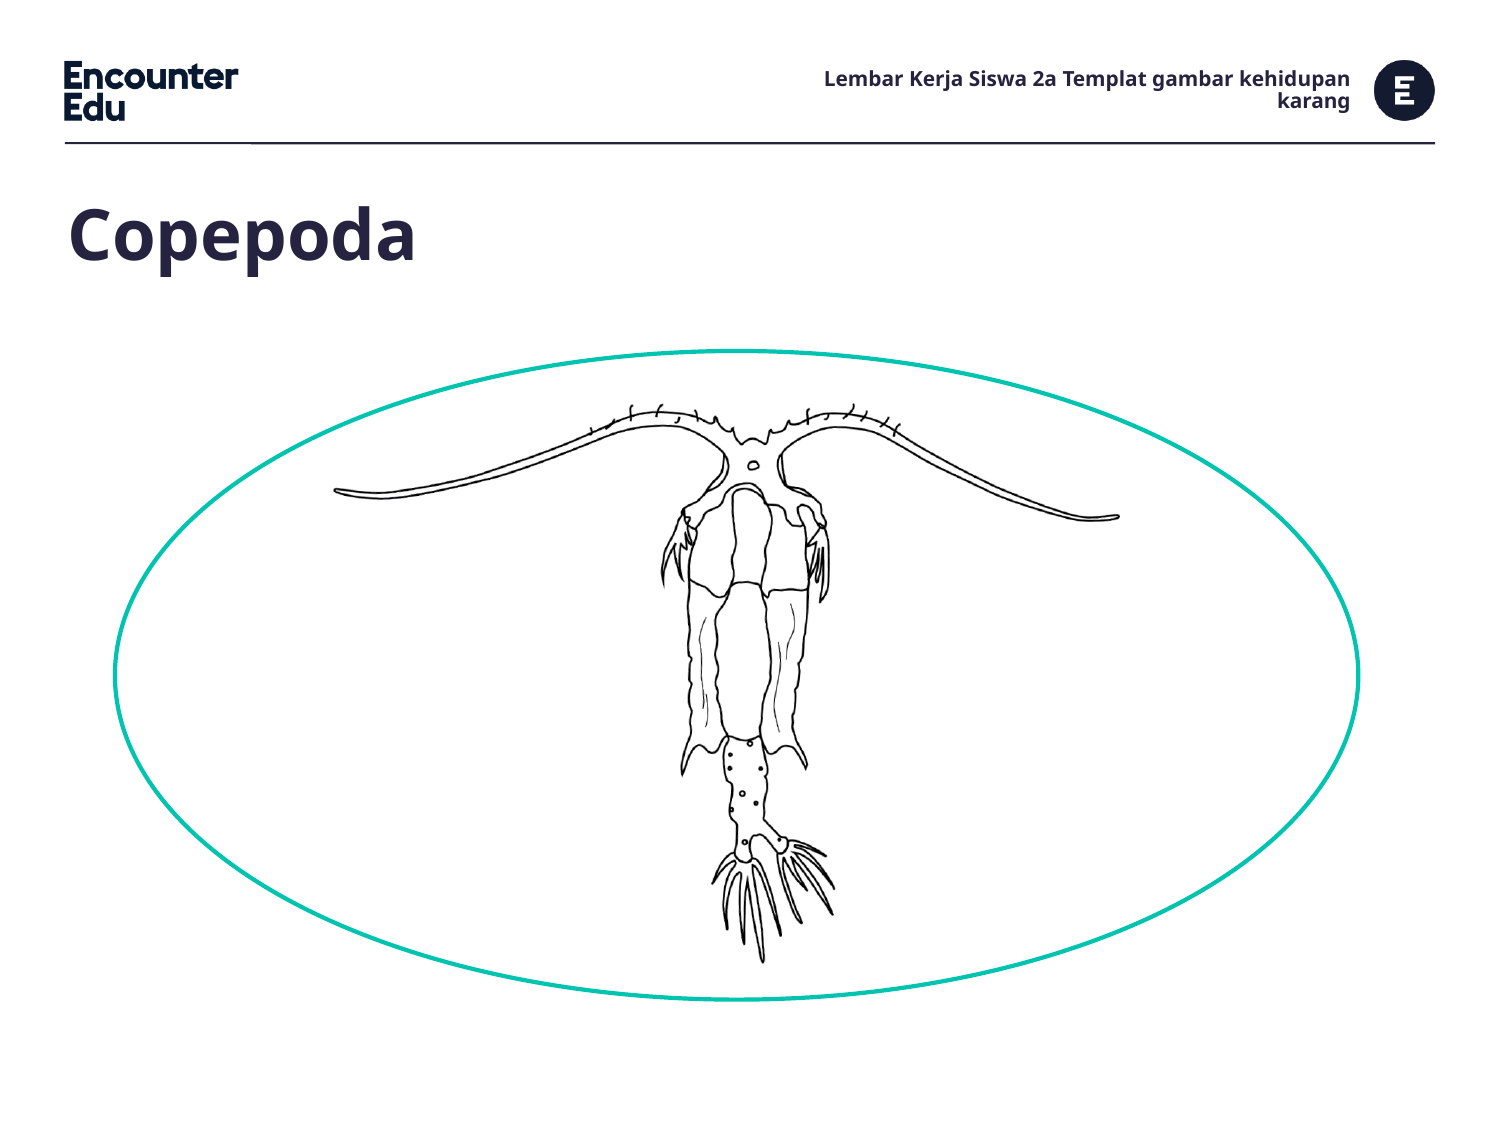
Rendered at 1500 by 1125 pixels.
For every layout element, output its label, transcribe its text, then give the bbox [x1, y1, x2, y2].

picture [60, 59, 243, 122]
text_box [435, 959, 1038, 1000]
title Lembar Kerja Siswa 2a Templat gambar kehidupan karang [749, 67, 1359, 114]
text_box [114, 435, 319, 916]
picture [1372, 58, 1436, 122]
list Copepoda [59, 191, 929, 394]
text_box [1107, 414, 1359, 936]
picture [302, 392, 1107, 987]
text_box [929, 366, 1040, 392]
